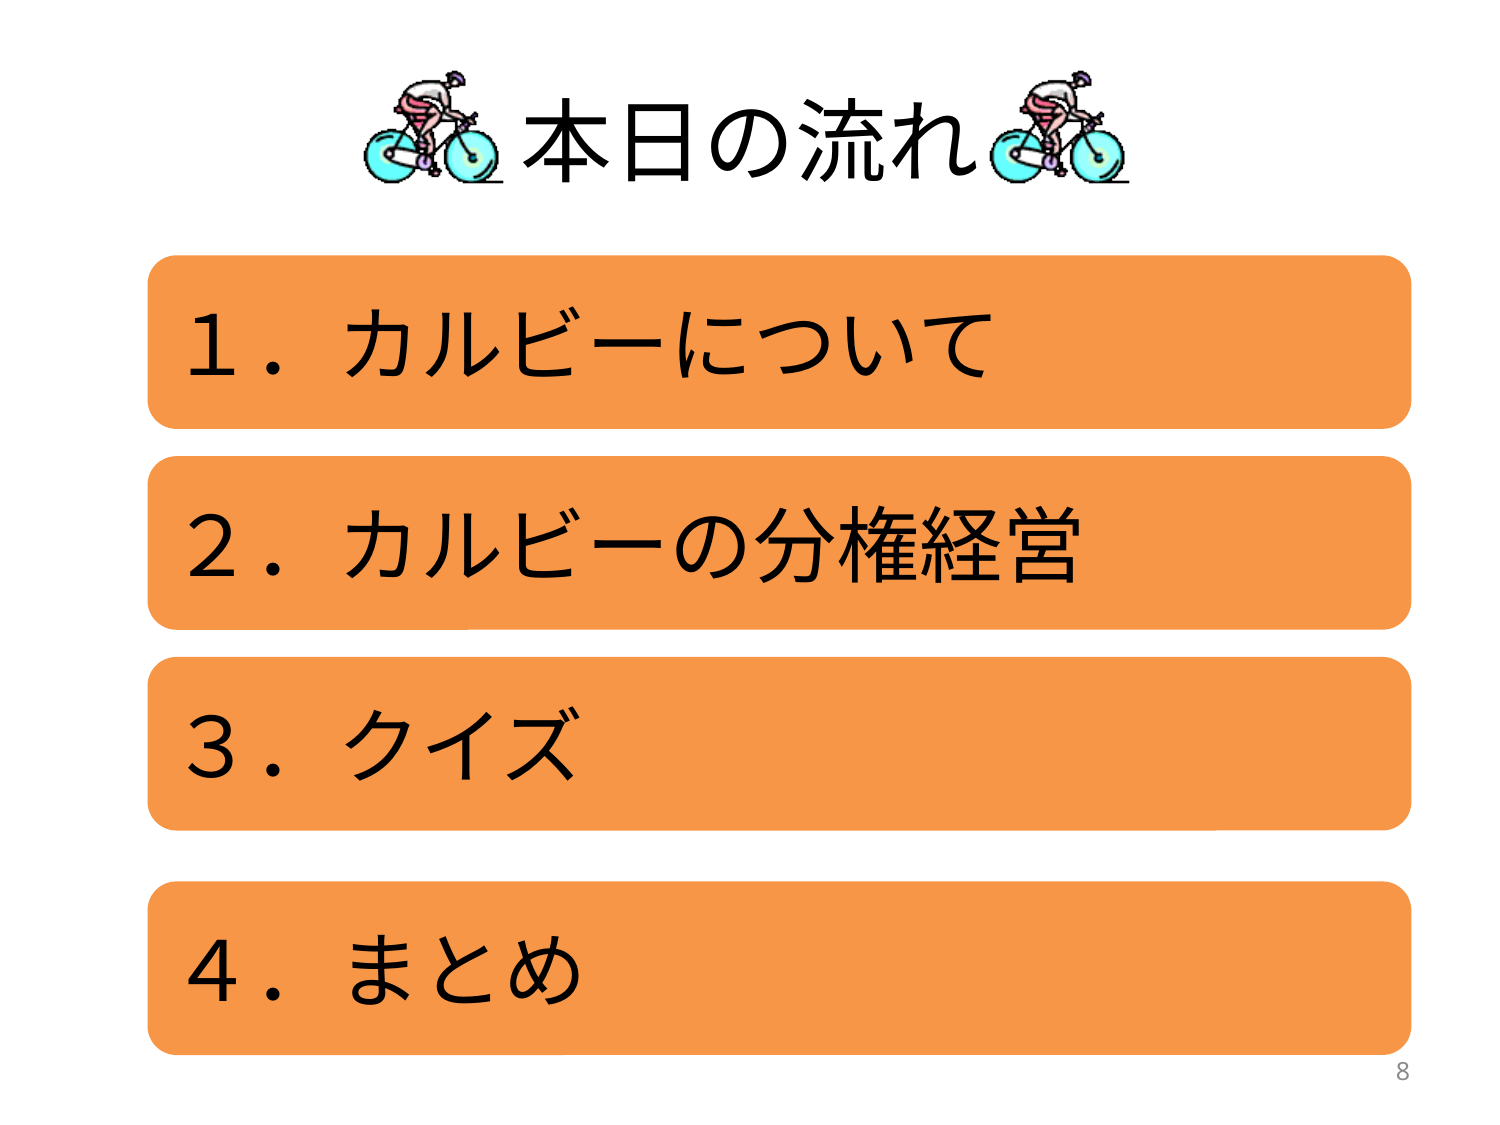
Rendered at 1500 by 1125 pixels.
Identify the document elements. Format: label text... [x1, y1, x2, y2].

text_box ２．カルビーの分権経営 [145, 454, 1414, 632]
slide_number 8 [1074, 1042, 1425, 1103]
text_box ４．まとめ [145, 879, 1414, 1058]
picture [974, 66, 1133, 187]
text_box ３．クイズ [145, 654, 1414, 833]
title 本日の流れ [75, 45, 1425, 233]
picture [348, 66, 507, 187]
text_box １．カルビーについて [145, 253, 1414, 432]
